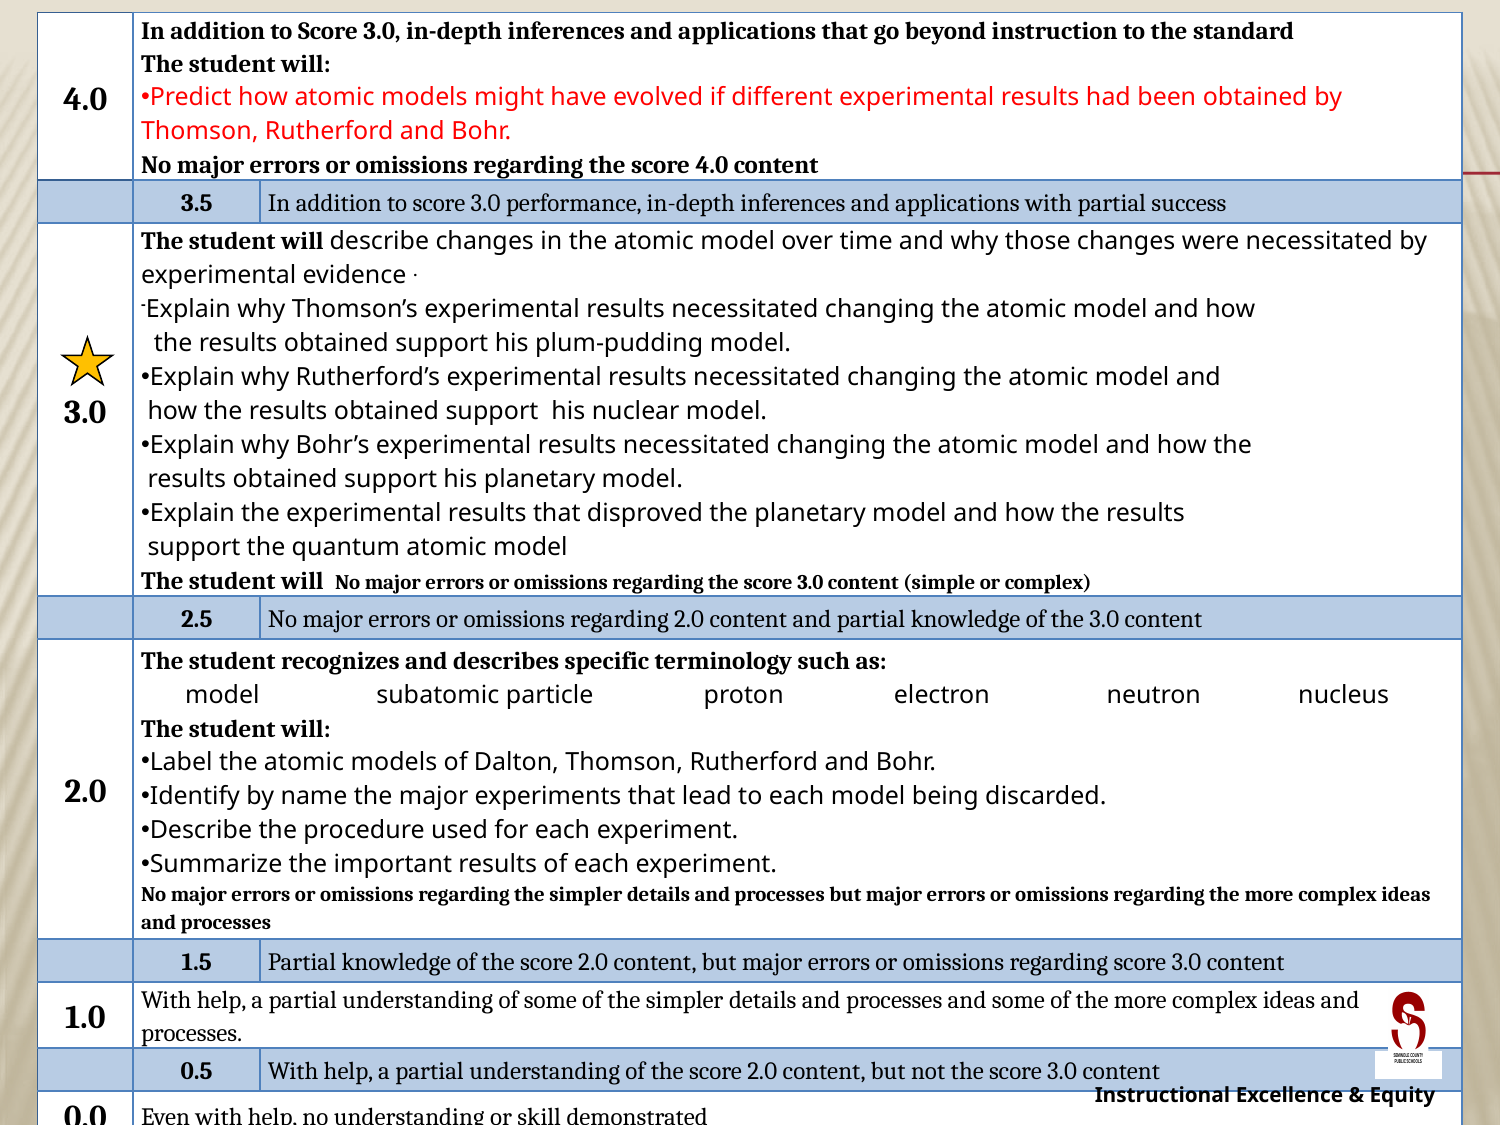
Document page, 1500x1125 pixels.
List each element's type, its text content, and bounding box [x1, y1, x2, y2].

table_cell 0.5 [134, 1049, 259, 1090]
table_cell The student will describe changes in the atomic model over time and why those changes were necessitated by experimental evidence . -Explain why Thomson’s experimental results necessitated changing the atomic model and how the results obtained support his plum-pudding model. Explain why Rutherford’s experimental results necessitated changing the atomic model and how the results obtained support his nuclear model. Explain why Bohr’s experimental results necessitated changing the atomic model and how the results obtained support his planetary model. Explain the experimental results that disproved the planetary model and how the results support the quantum atomic model The student will No major errors or omissions regarding the score 3.0 content (simple or complex) [134, 224, 1461, 595]
table_cell With help, a partial understanding of the score 2.0 content, but not the score 3.0 content [261, 1049, 1364, 1090]
table_cell 3.5 [134, 181, 259, 222]
table_cell 2.0 [38, 640, 132, 938]
table_cell In addition to score 3.0 performance, in-depth inferences and applications with partial success [261, 181, 1461, 222]
table_header 4.0 [38, 13, 132, 179]
table_cell [38, 597, 132, 638]
table_cell With help, a partial understanding of some of the simpler details and processes and some of the more complex ideas and processes. [134, 983, 1461, 1047]
table_cell [38, 181, 132, 222]
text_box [1374, 987, 1443, 1085]
text_box [62, 337, 113, 385]
table_cell [38, 940, 132, 981]
table_cell 1.5 [134, 940, 259, 981]
table_cell [38, 1049, 132, 1090]
text_box Instructional Excellence & Equity [975, 1074, 1450, 1115]
table_cell Partial knowledge of the score 2.0 content, but major errors or omissions regarding score 3.0 content [261, 940, 1461, 981]
table_cell 2.5 [134, 597, 259, 638]
table_cell 3.0 [38, 224, 132, 595]
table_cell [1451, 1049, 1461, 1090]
table_cell Even with help, no understanding or skill demonstrated [134, 1092, 1461, 1125]
table_cell No major errors or omissions regarding 2.0 content and partial knowledge of the 3.0 content [261, 597, 1461, 638]
table_header In addition to Score 3.0, in-depth inferences and applications that go beyond instruction to the standard The student will: Predict how atomic models might have evolved if different experimental results had been obtained by Thomson, Rutherford and Bohr. No major errors or omissions regarding the score 4.0 content [134, 13, 1461, 179]
table_cell 0.0 [38, 1092, 132, 1125]
table_cell 1.0 [38, 983, 132, 1047]
table_cell The student recognizes and describes specific terminology such as: model subatomic particle proton electron neutron nucleus The student will: Label the atomic models of Dalton, Thomson, Rutherford and Bohr. Identify by name the major experiments that lead to each model being discarded. Describe the procedure used for each experiment. Summarize the important results of each experiment. No major errors or omissions regarding the simpler details and processes but major errors or omissions regarding the more complex ideas and processes [134, 640, 1461, 938]
